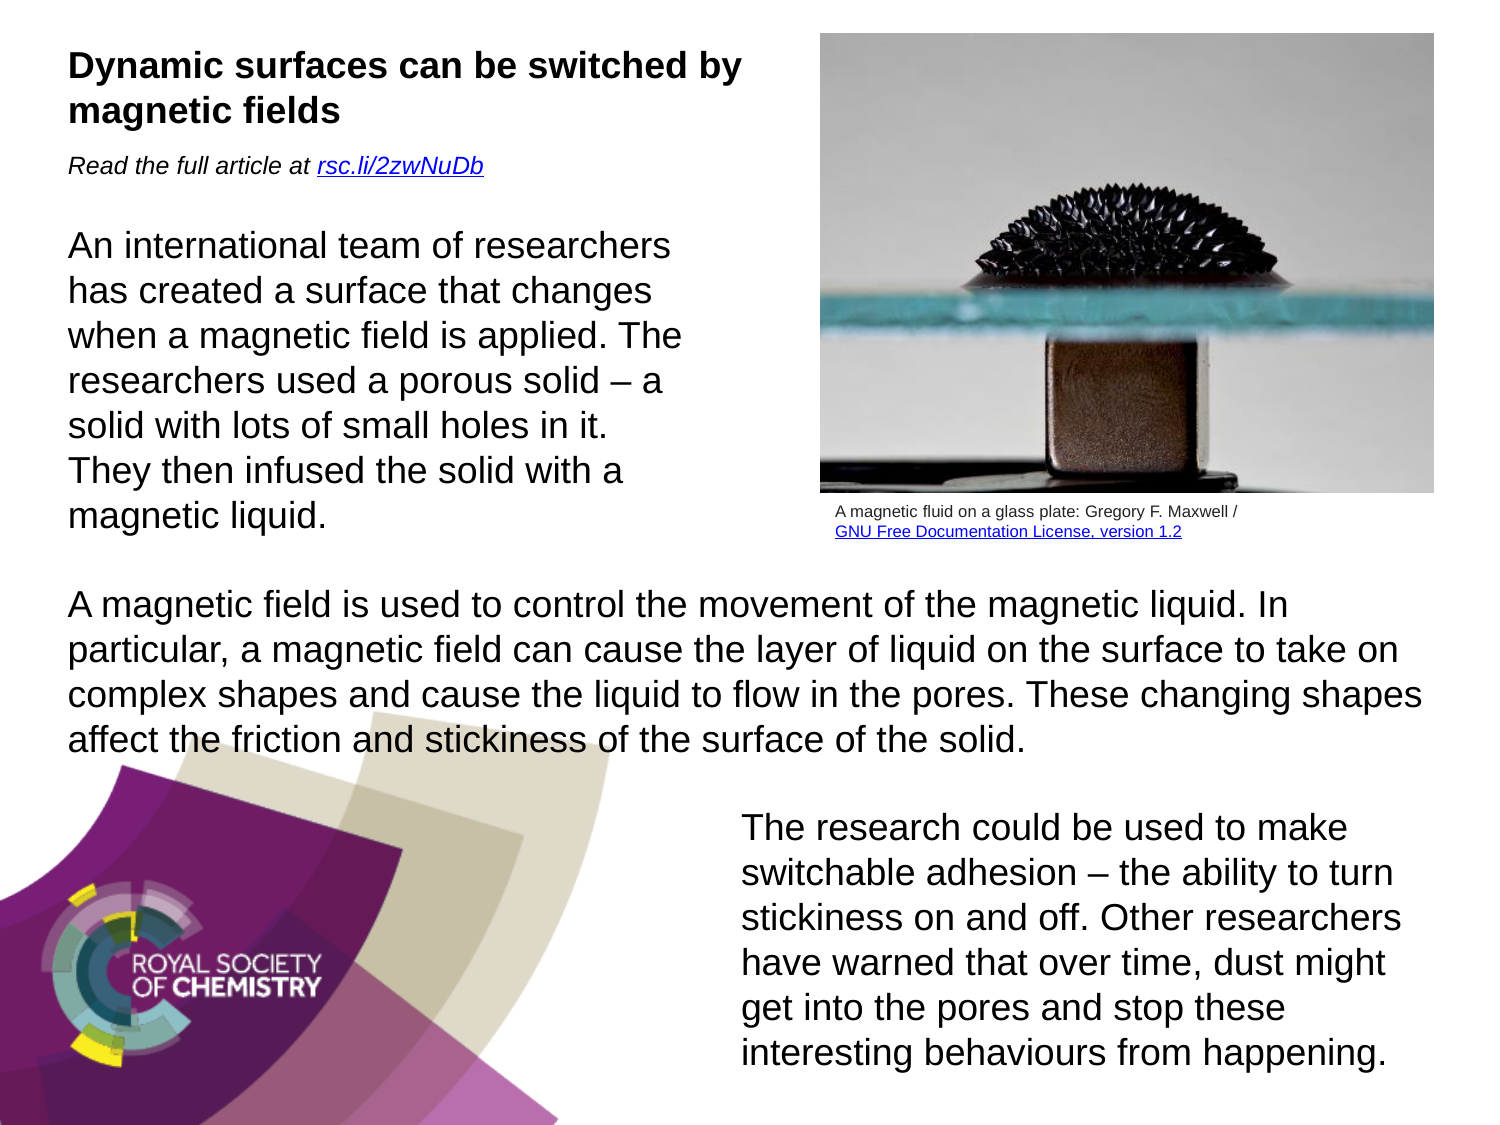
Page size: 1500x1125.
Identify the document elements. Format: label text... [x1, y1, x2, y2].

text_box A magnetic field is used to control the movement of the magnetic liquid. In particular, a magnetic field can cause the layer of liquid on the surface to take on complex shapes and cause the liquid to flow in the pores. These changing shapes affect the friction and stickiness of the surface of the solid. [53, 572, 1459, 768]
text_box Read the full article at rsc.li/2zwNuDb [53, 142, 514, 187]
text_box Dynamic surfaces can be switched by magnetic fields [53, 33, 786, 139]
picture [0, 3, 1500, 1125]
text_box A magnetic fluid on a glass plate: Gregory F. Maxwell / GNU Free Documentation License, version 1.2 [820, 499, 1434, 548]
text_box An international team of researchers has created a surface that changes when a magnetic field is applied. The researchers used a porous solid – a solid with lots of small holes in it. They then infused the solid with a magnetic liquid. [53, 213, 703, 544]
text_box The research could be used to make switchable adhesion – the ability to turn stickiness on and off. Other researchers have warned that over time, dust might get into the pores and stop these interesting behaviours from happening. [726, 795, 1460, 1081]
